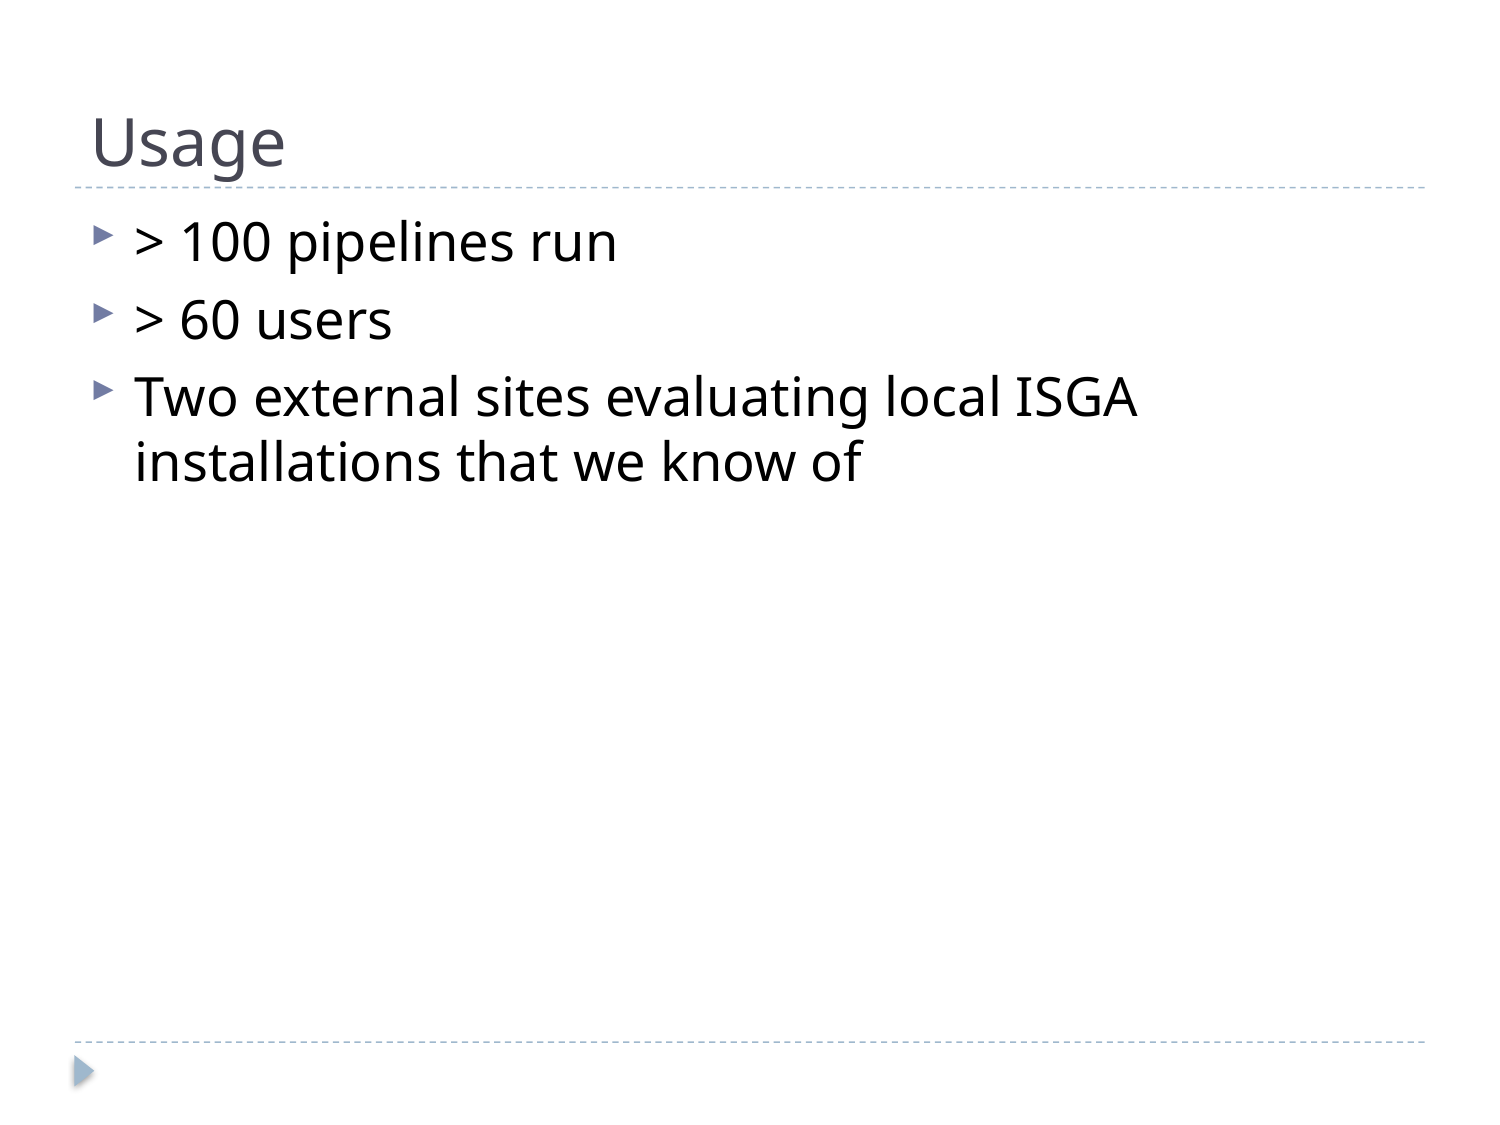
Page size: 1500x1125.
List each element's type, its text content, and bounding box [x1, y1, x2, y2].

title Usage [74, 24, 1426, 188]
list > 100 pipelines run > 60 users Two external sites evaluating local ISGA installations that we know of [74, 199, 1426, 1011]
